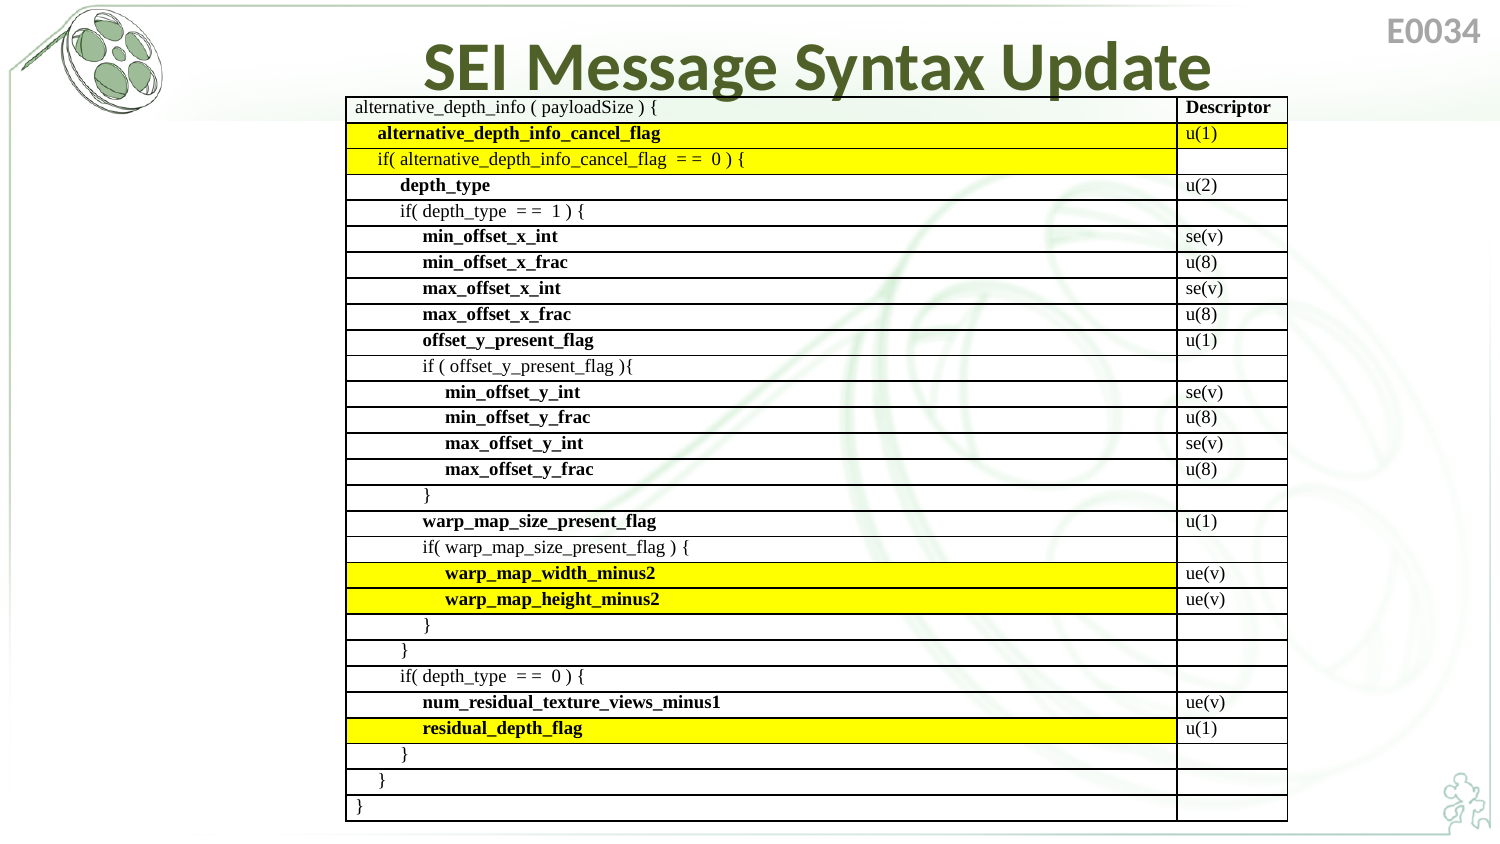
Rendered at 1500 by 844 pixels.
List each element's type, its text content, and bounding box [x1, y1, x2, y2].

table_cell u(8) [1178, 305, 1287, 329]
table_cell u(8) [1178, 460, 1287, 484]
table_cell max_offset_x_frac [347, 305, 1176, 329]
table_cell } [347, 641, 1176, 665]
table_cell max_offset_y_frac [347, 460, 1176, 484]
title SEI Message Syntax Update [174, 20, 1463, 105]
table_cell max_offset_y_int [347, 434, 1176, 458]
table_cell u(2) [1178, 175, 1287, 199]
table_cell [1178, 615, 1287, 639]
table_cell [1178, 201, 1287, 225]
table_cell u(1) [1178, 331, 1287, 355]
table_cell depth_type [347, 175, 1176, 199]
table_header alternative_depth_info ( payloadSize ) { [347, 98, 1176, 122]
table_cell offset_y_present_flag [347, 331, 1176, 355]
table_cell residual_depth_flag [347, 719, 1176, 743]
table_cell ue(v) [1178, 589, 1287, 613]
table_cell num_residual_texture_views_minus1 [347, 693, 1176, 717]
table_cell max_offset_x_int [347, 279, 1176, 303]
table_cell u(8) [1178, 408, 1287, 432]
table_cell } [347, 486, 1176, 510]
table_cell min_offset_x_frac [347, 253, 1176, 277]
table_cell [1178, 796, 1287, 820]
table_cell u(1) [1178, 124, 1287, 148]
table_cell se(v) [1178, 382, 1287, 406]
table_cell [1178, 356, 1287, 380]
table_cell u(1) [1178, 719, 1287, 743]
table_cell } [347, 796, 1176, 820]
table_cell warp_map_size_present_flag [347, 512, 1176, 536]
table_cell [1178, 537, 1287, 562]
table_cell se(v) [1178, 227, 1287, 251]
table_cell min_offset_x_int [347, 227, 1176, 251]
table_cell } [347, 770, 1176, 794]
table_cell alternative_depth_info_cancel_flag [347, 124, 1176, 148]
table_cell ue(v) [1178, 693, 1287, 717]
table_cell } [347, 615, 1176, 639]
table_cell [1178, 641, 1287, 665]
table_header Descriptor [1178, 98, 1287, 122]
table_cell [1178, 149, 1287, 174]
table_cell if( depth_type = = 0 ) { [347, 667, 1176, 691]
table_cell warp_map_width_minus2 [347, 563, 1176, 587]
table_cell ue(v) [1178, 563, 1287, 587]
table_cell min_offset_y_int [347, 382, 1176, 406]
table_cell [1178, 770, 1287, 794]
table_cell if( alternative_depth_info_cancel_flag = = 0 ) { [347, 149, 1176, 174]
table_cell warp_map_height_minus2 [347, 589, 1176, 613]
table_cell if( warp_map_size_present_flag ) { [347, 537, 1176, 562]
table_cell [1178, 744, 1287, 768]
table_cell se(v) [1178, 434, 1287, 458]
table_cell } [347, 744, 1176, 768]
table_cell u(1) [1178, 512, 1287, 536]
table_cell min_offset_y_frac [347, 408, 1176, 432]
picture [0, 0, 1500, 844]
table_cell u(8) [1178, 253, 1287, 277]
table_cell se(v) [1178, 279, 1287, 303]
table_cell if( depth_type = = 1 ) { [347, 201, 1176, 225]
table_cell if ( offset_y_present_flag ){ [347, 356, 1176, 380]
table_cell [1178, 486, 1287, 510]
table_cell [1178, 667, 1287, 691]
